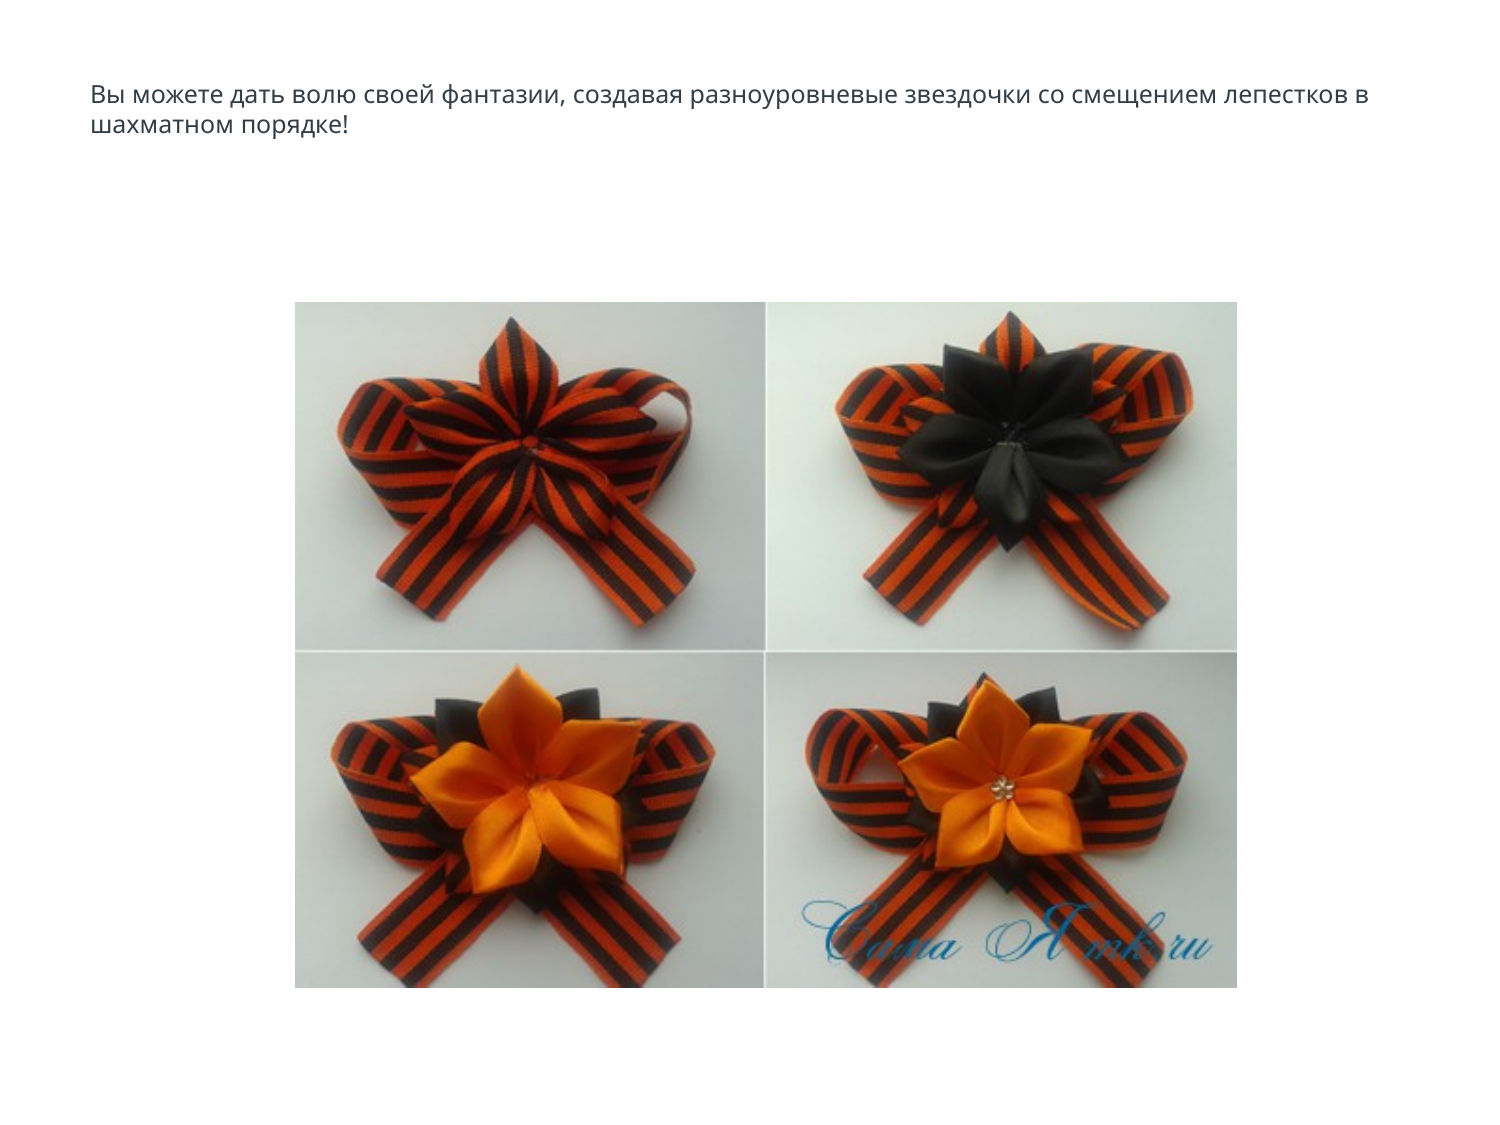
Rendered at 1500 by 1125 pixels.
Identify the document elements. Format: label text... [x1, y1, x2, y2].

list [294, 302, 1237, 988]
title Вы можете дать волю своей фантазии, создавая разноуровневые звездочки со смещением лепестков в шахматном порядке! [75, 45, 1425, 233]
